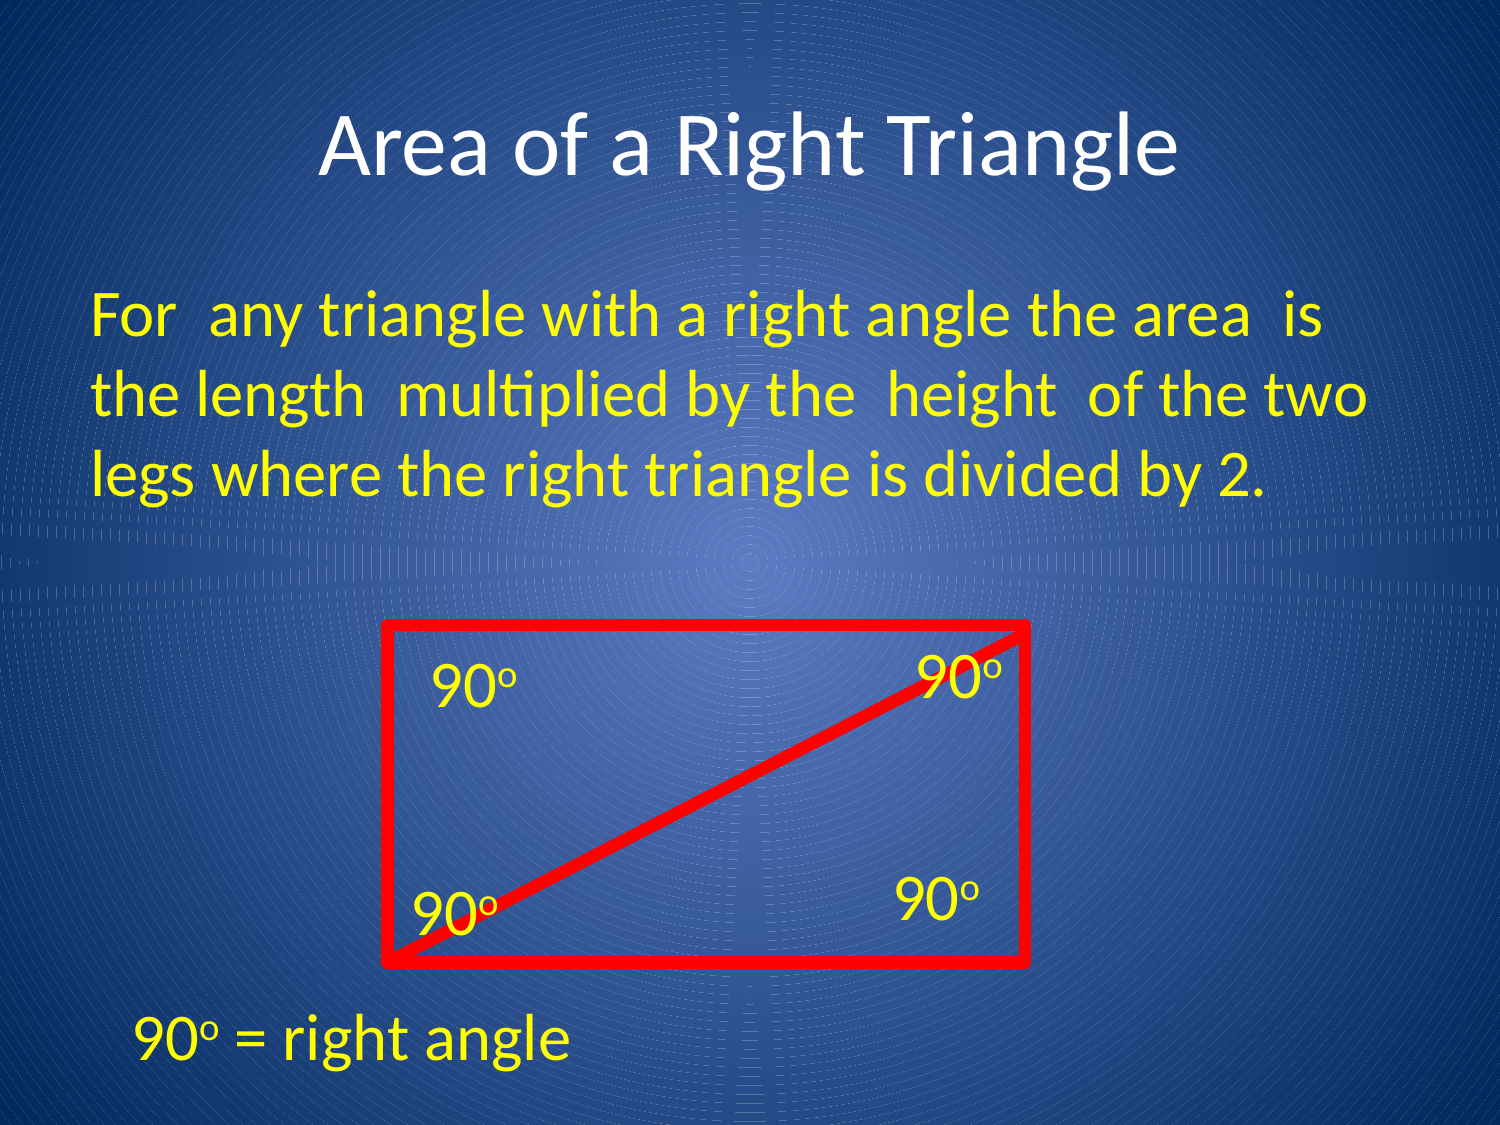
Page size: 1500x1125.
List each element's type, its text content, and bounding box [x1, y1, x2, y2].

title Area of a Right Triangle [75, 45, 1425, 233]
text_box [385, 623, 1027, 635]
text_box 90o [900, 624, 1018, 632]
text_box 90o = right angle [116, 986, 587, 1082]
list For any triangle with a right angle the area is the length multiplied by the height of the two legs where the right triangle is divided by 2. [75, 262, 1425, 1005]
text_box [387, 633, 1026, 963]
